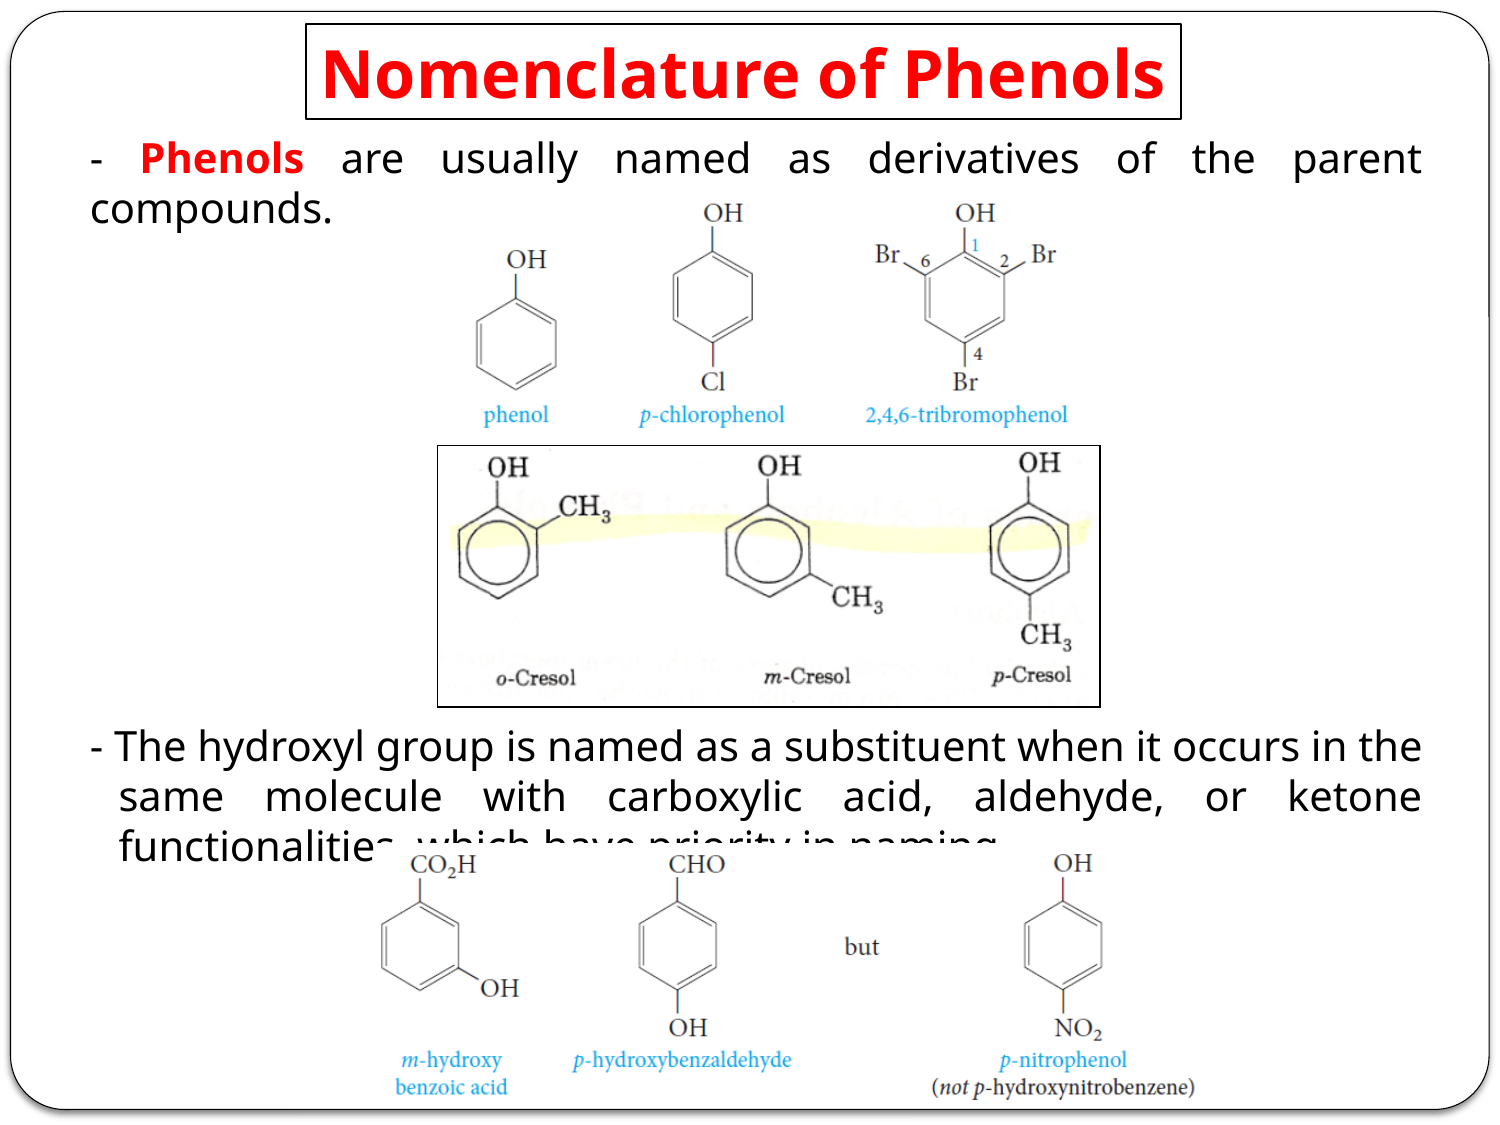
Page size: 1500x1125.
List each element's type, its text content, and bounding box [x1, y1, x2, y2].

text_box - Phenols are usually named as derivatives of the parent compounds. [74, 124, 1438, 240]
text_box - The hydroxyl group is named as a substituent when it occurs in the same molecule with carboxylic acid, aldehyde, or ketone functionalities, which have priority in naming. [74, 712, 1438, 878]
text_box Nomenclature of Phenols [305, 23, 1182, 120]
picture [437, 445, 1100, 707]
picture [465, 196, 1072, 432]
picture [374, 843, 1200, 1103]
